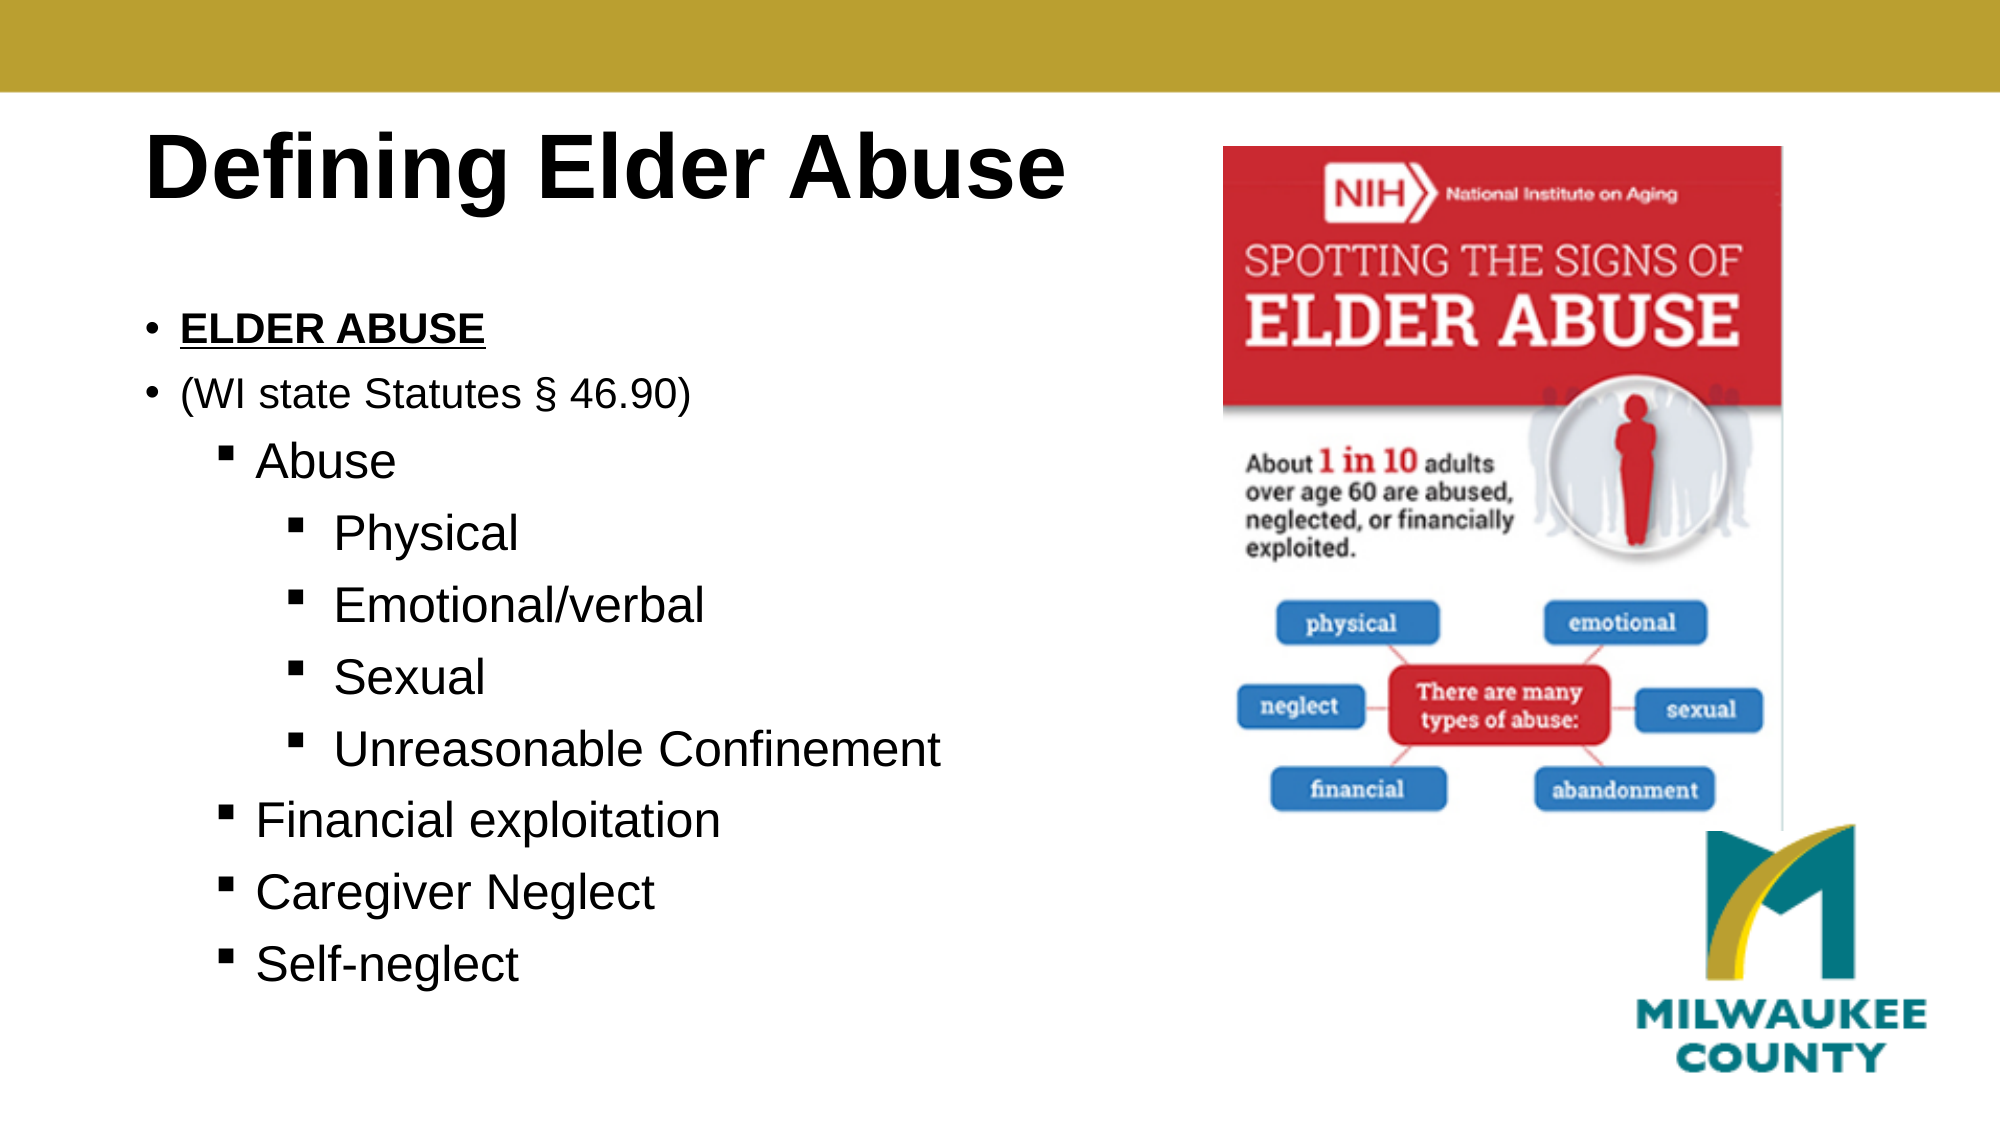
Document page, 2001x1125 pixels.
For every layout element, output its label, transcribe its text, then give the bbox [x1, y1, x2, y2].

title Defining Elder Abuse [136, 59, 1863, 278]
list ELDER ABUSE (WI state Statutes § 46.90) Abuse Physical Emotional/verbal Sexual Unreasonable Confinement Financial exploitation Caregiver Neglect Self-neglect [136, 298, 988, 1014]
picture [0, 0, 2000, 1125]
